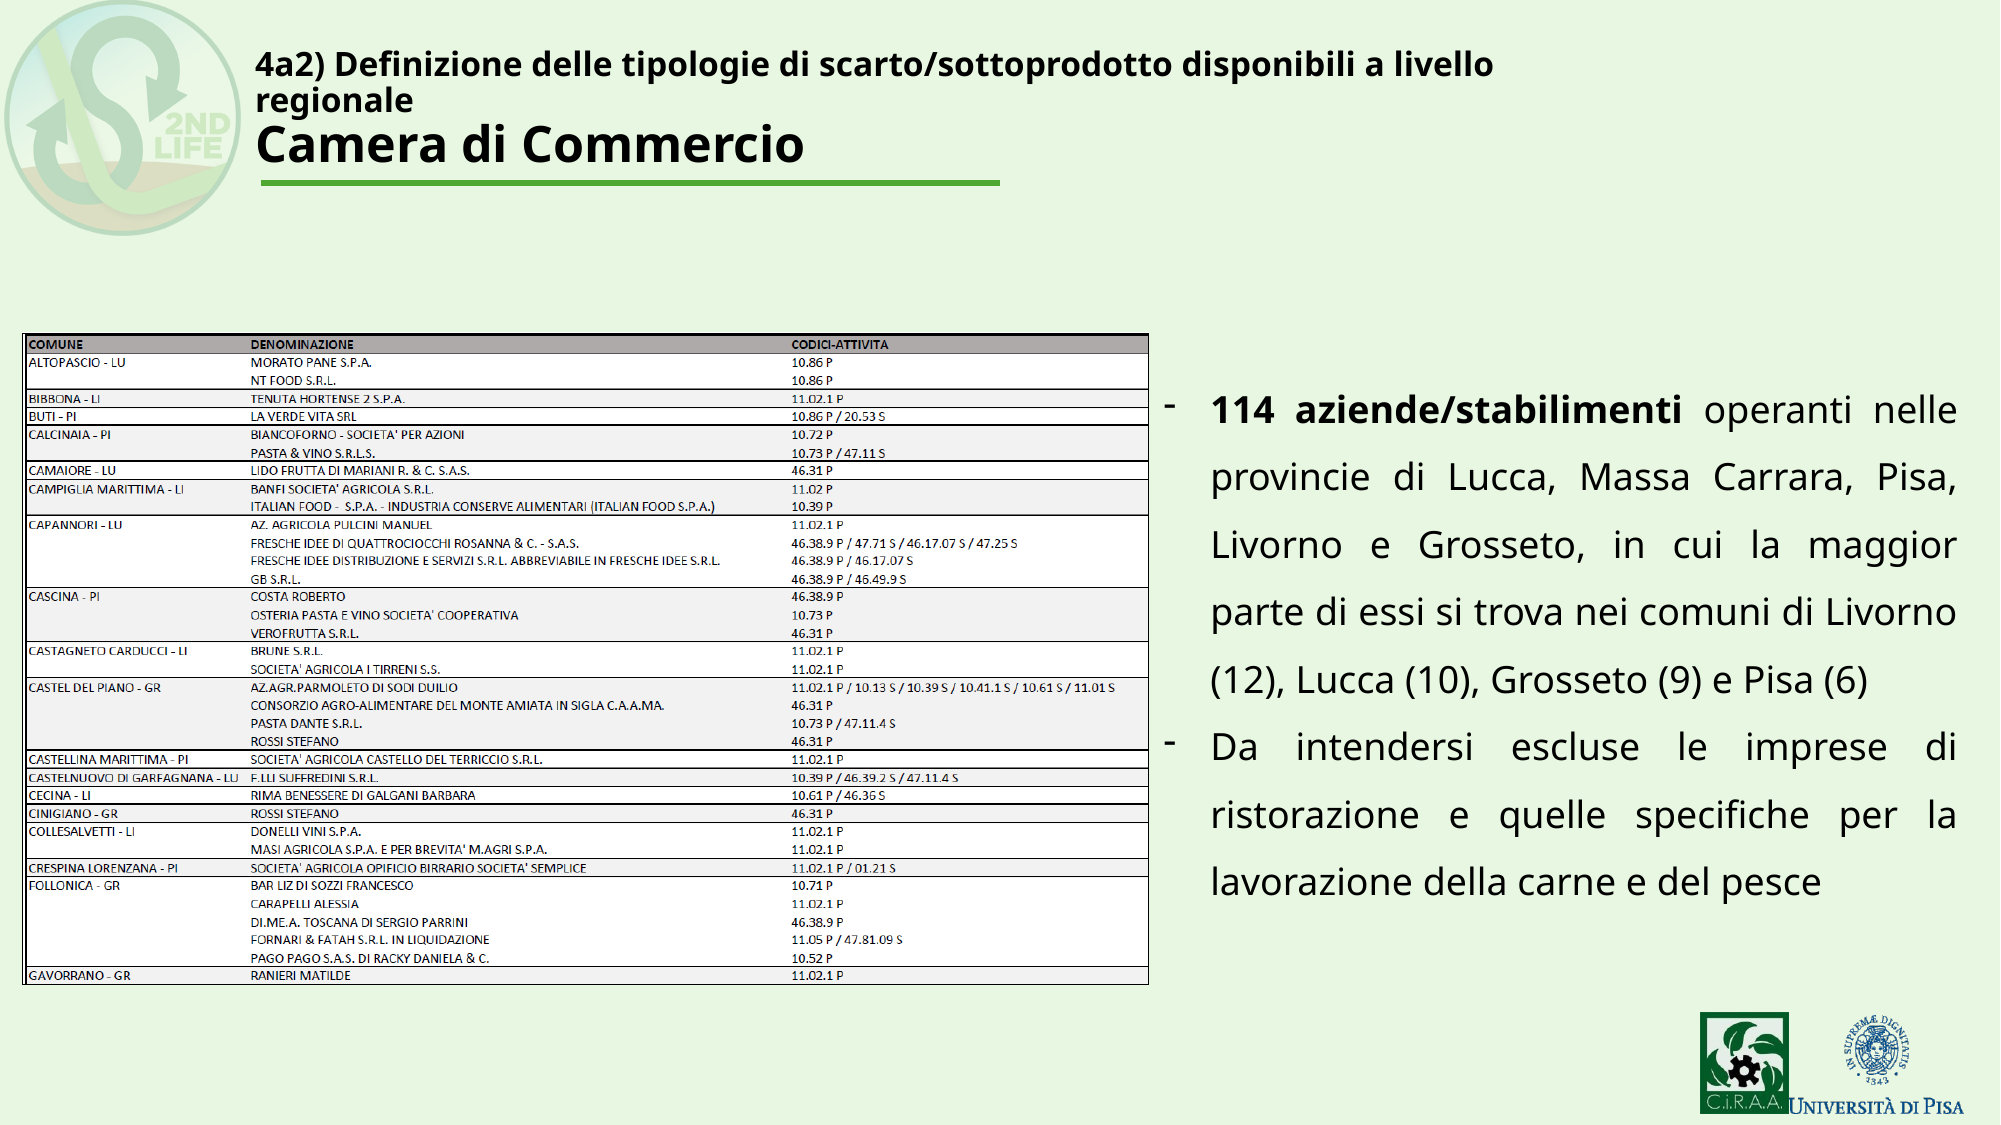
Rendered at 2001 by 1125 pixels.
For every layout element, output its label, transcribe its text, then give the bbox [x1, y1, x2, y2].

text_box 114 aziende/stabilimenti operanti nelle provincie di Lucca, Massa Carrara, Pisa, Livorno e Grosseto, in cui la maggior parte di essi si trova nei comuni di Livorno (12), Lucca (10), Grosseto (9) e Pisa (6) Da intendersi escluse le imprese di ristorazione e quelle specifiche per la lavorazione della carne e del pesce [1150, 355, 1974, 956]
title 4a2) Definizione delle tipologie di scarto/sottoprodotto disponibili a livello regionale Camera di Commercio [240, 38, 1627, 257]
picture [4, 0, 241, 237]
picture [21, 332, 1150, 986]
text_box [1699, 1011, 1964, 1114]
